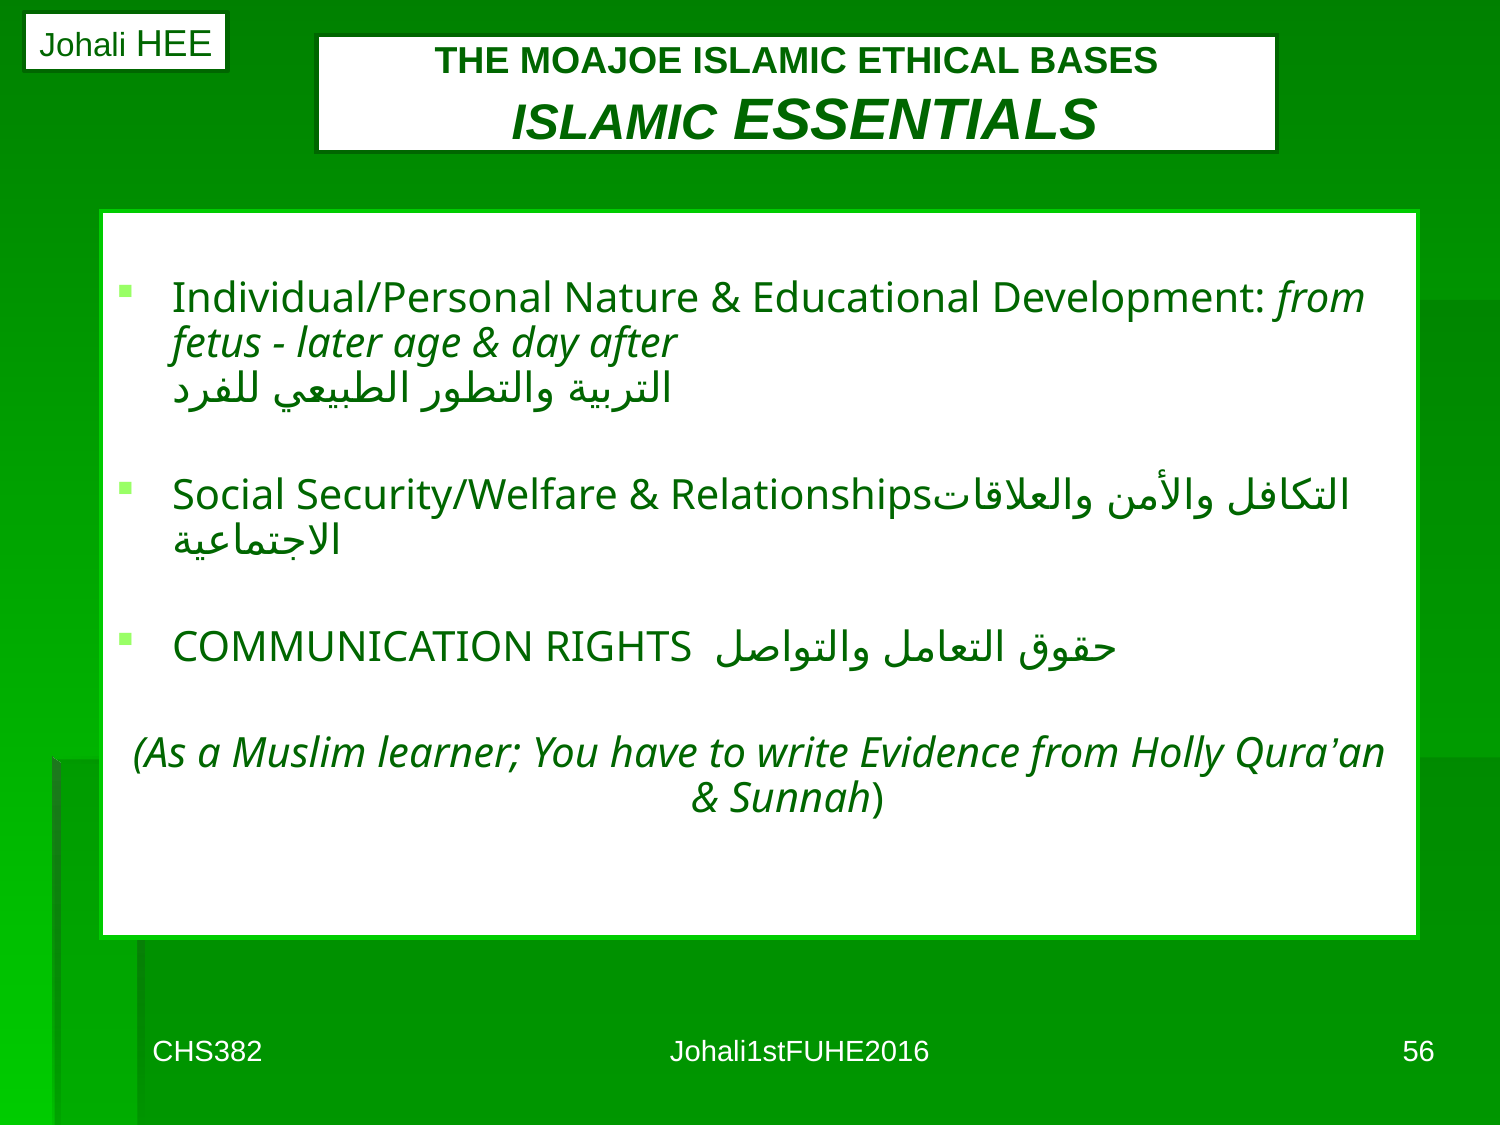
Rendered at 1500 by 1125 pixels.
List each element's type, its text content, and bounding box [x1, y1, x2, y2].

text_box Johali HEE [22, 10, 230, 73]
title THE MOAJOE ISLAMIC ETHICAL BASES ISLAMIC ESSENTIALS [314, 33, 1279, 154]
footer Johali1stFUHE2016 [562, 1024, 1038, 1103]
slide_number 56 [1137, 1024, 1451, 1103]
slide_number CHS382 [137, 1024, 450, 1103]
list Individual/Personal Nature & Educational Development: from fetus - later age & day after التربية والتطور الطبيعي للفرد Social Security/Welfare & Relationshipsالتكافل والأمن والعلاقات الاجتماعية COMMUNICATION RIGHTS حقوق التعامل والتواصل (As a Muslim learner; You have to write Evidence from Holly Qura’an & Sunnah) [99, 209, 1420, 940]
